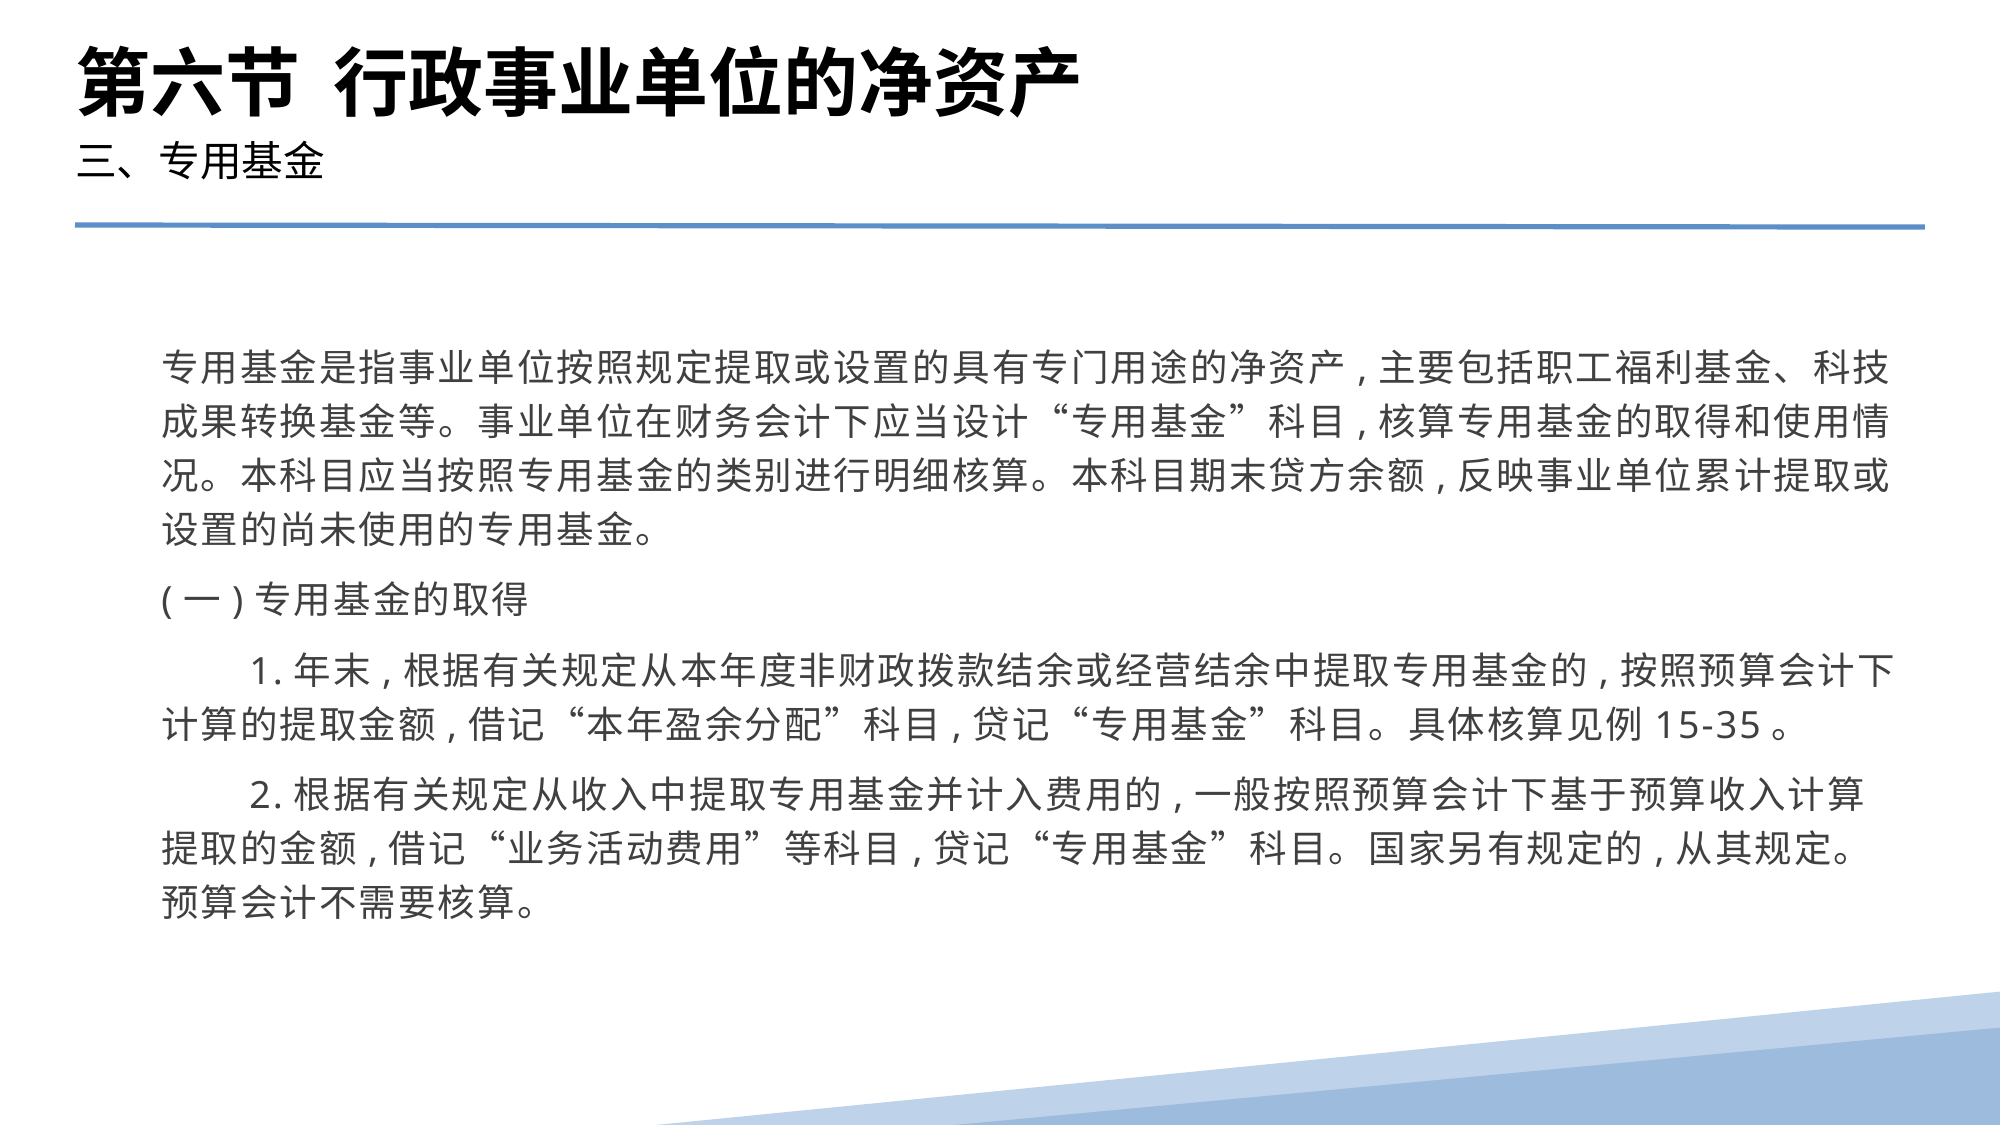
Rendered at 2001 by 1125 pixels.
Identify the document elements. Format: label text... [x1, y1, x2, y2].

text_box 第六节 行政事业单位的净资产 [75, 24, 1925, 124]
text_box 专用基金是指事业单位按照规定提取或设置的具有专门用途的净资产,主要包括职工福利基金、科技成果转换基金等。事业单位在财务会计下应当设计“专用基金”科目,核算专用基金的取得和使用情况。本科目应当按照专用基金的类别进行明细核算。本科目期末贷方余额,反映事业单位累计提取或设置的尚未使用的专用基金。 (一)专用基金的取得 1.年末,根据有关规定从本年度非财政拨款结余或经营结余中提取专用基金的,按照预算会计下计算的提取金额,借记“本年盈余分配”科目,贷记“专用基金”科目。具体核算见例15-35。 2.根据有关规定从收入中提取专用基金并计入费用的,一般按照预算会计下基于预算收入计算提取的金额,借记“业务活动费用”等科目,贷记“专用基金”科目。国家另有规定的,从其规定。预算会计不需要核算。 [150, 257, 1912, 1002]
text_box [74, 224, 1925, 228]
text_box 三、专用基金 [75, 124, 1925, 200]
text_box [656, 991, 2000, 1125]
